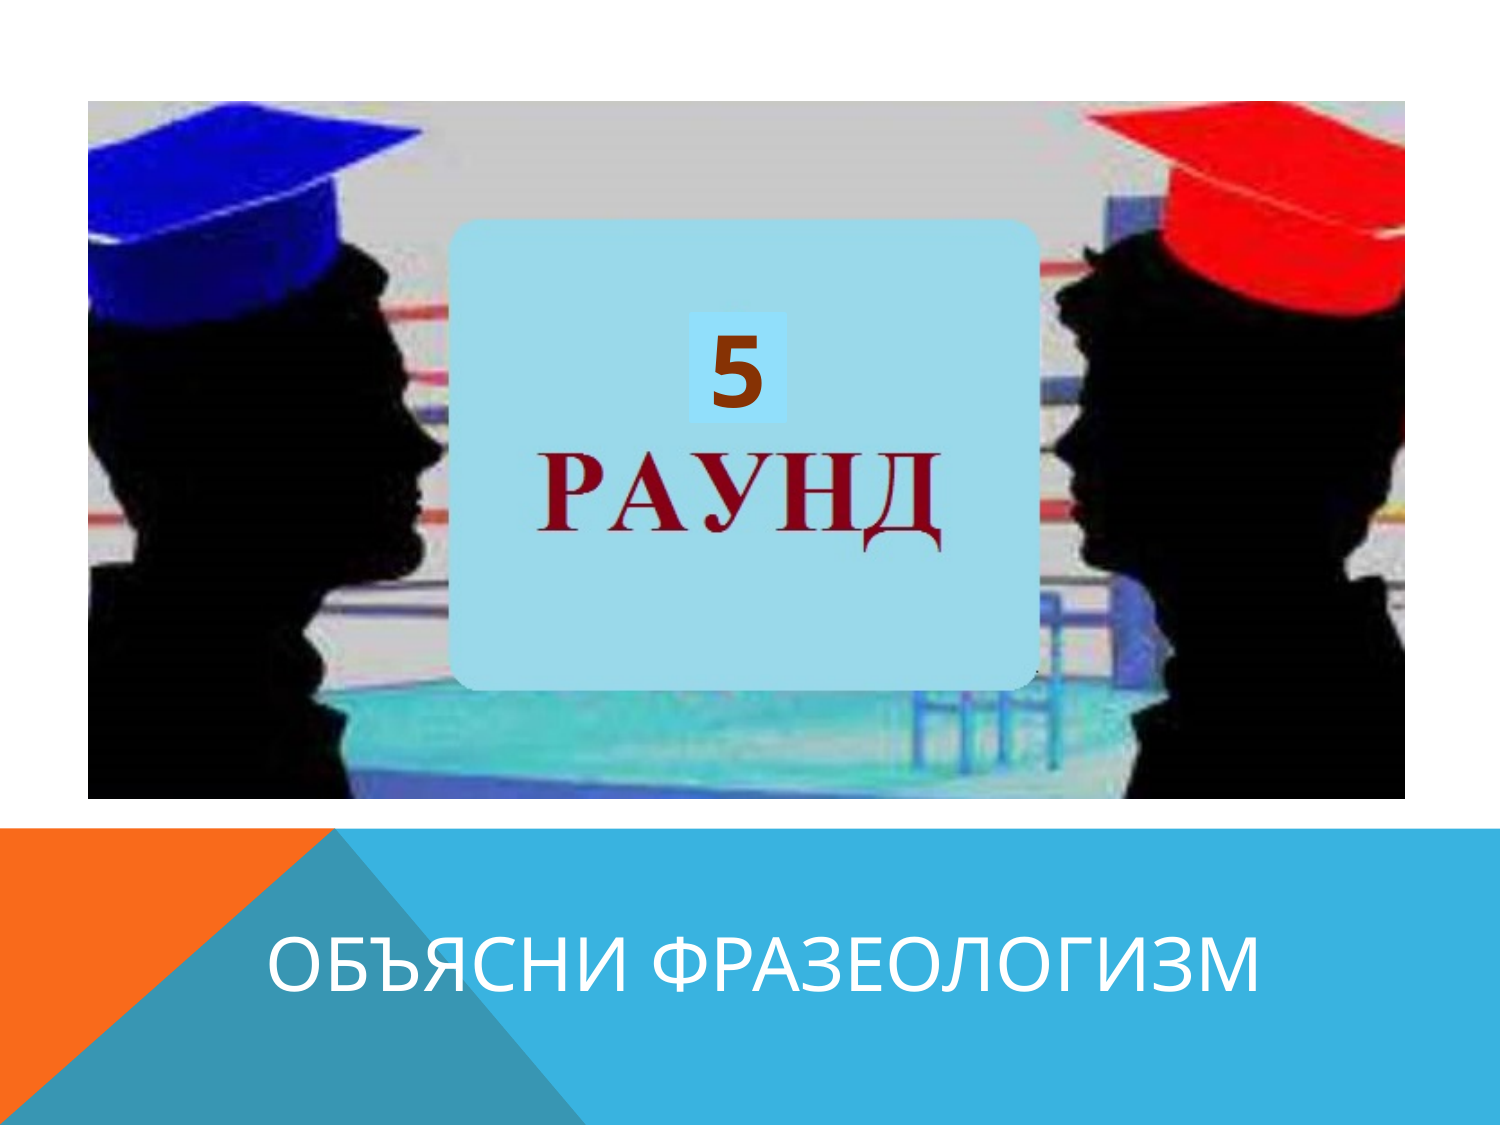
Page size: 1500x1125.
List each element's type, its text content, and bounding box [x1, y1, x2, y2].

title объясни фразеологизм [147, 916, 1382, 1007]
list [88, 101, 1405, 799]
